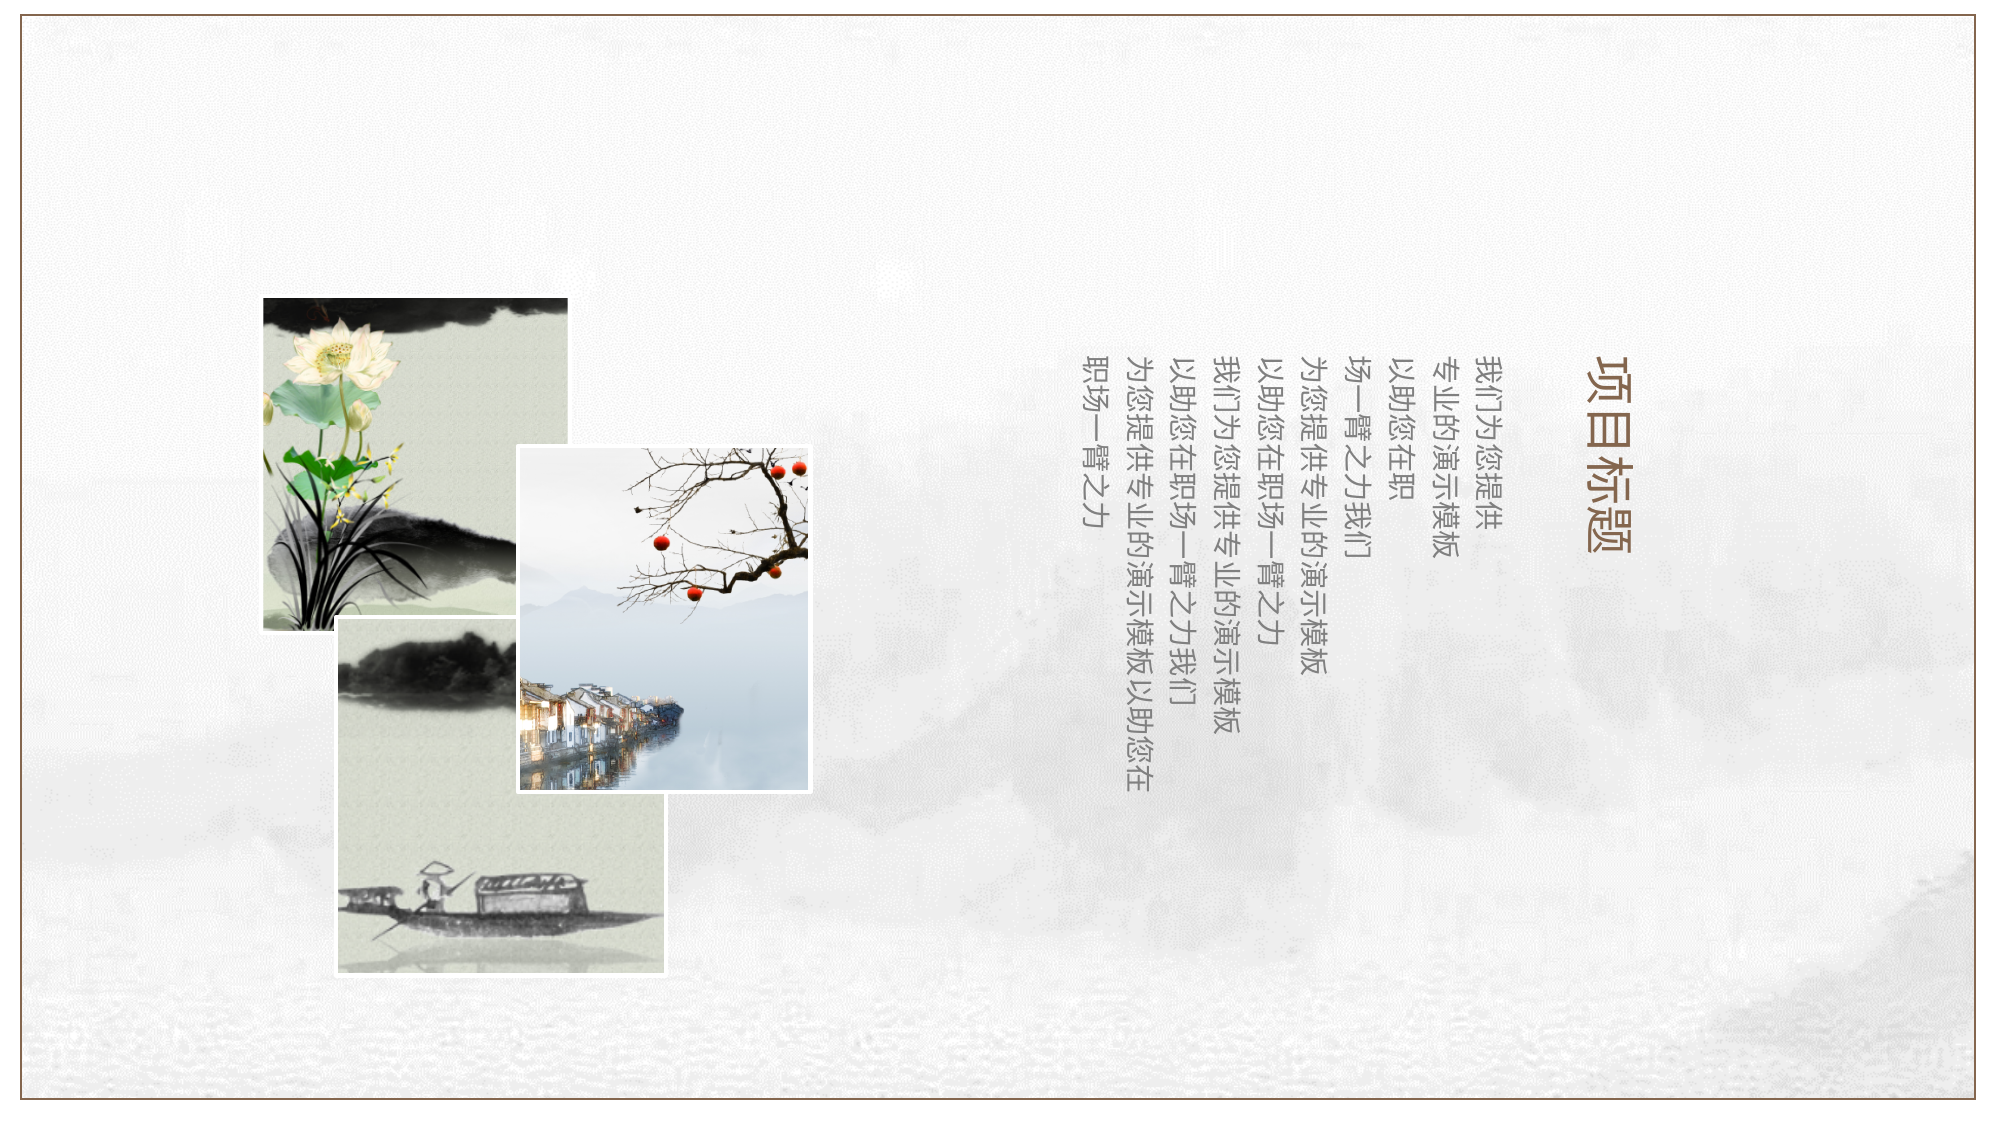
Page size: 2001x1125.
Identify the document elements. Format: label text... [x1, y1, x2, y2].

picture [22, 16, 1974, 1098]
text_box 项目标题 [1558, 340, 1650, 558]
text_box 我们为您提供 专业的演示模板 以助您在职 场一臂之力我们 为您提供专业的演示模板 以助您在职场一臂之力 我们为您提供专业的演示模板 以助您在职场一臂之力我们 为您提供专业的演示模板以助您在职场一臂之力 [1052, 340, 1525, 812]
